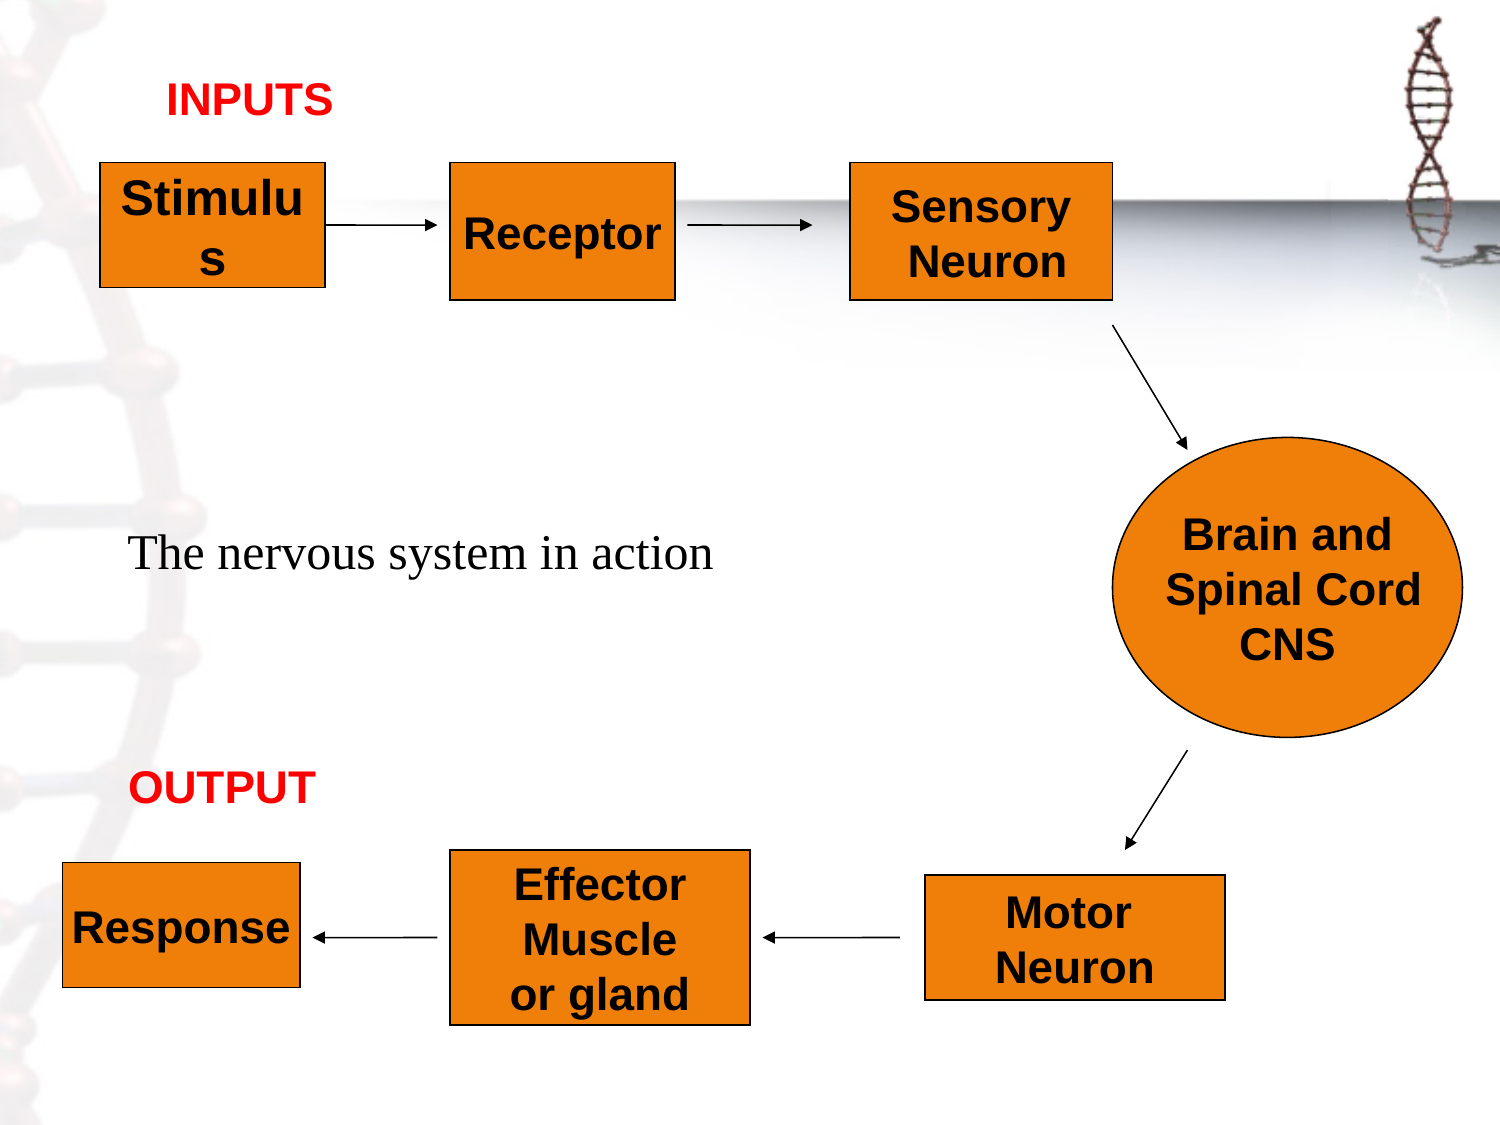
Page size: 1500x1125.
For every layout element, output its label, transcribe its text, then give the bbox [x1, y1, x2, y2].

text_box Receptor [449, 162, 675, 300]
text_box [324, 218, 438, 232]
text_box Response [62, 862, 300, 988]
text_box [687, 218, 813, 232]
text_box Sensory Neuron [849, 162, 1113, 300]
text_box [1125, 749, 1188, 850]
text_box INPUTS [151, 62, 349, 133]
text_box Brain and Spinal Cord CNS [1112, 437, 1463, 738]
text_box Effector Muscle or gland [449, 849, 750, 1025]
text_box Motor Neuron [924, 875, 1225, 1000]
text_box [312, 931, 438, 944]
text_box OUTPUT [113, 750, 332, 820]
list Stimulus [99, 162, 325, 288]
text_box [762, 931, 901, 944]
picture [0, 0, 1500, 1125]
text_box [1112, 324, 1188, 451]
text_box The nervous system in action [112, 512, 1050, 588]
